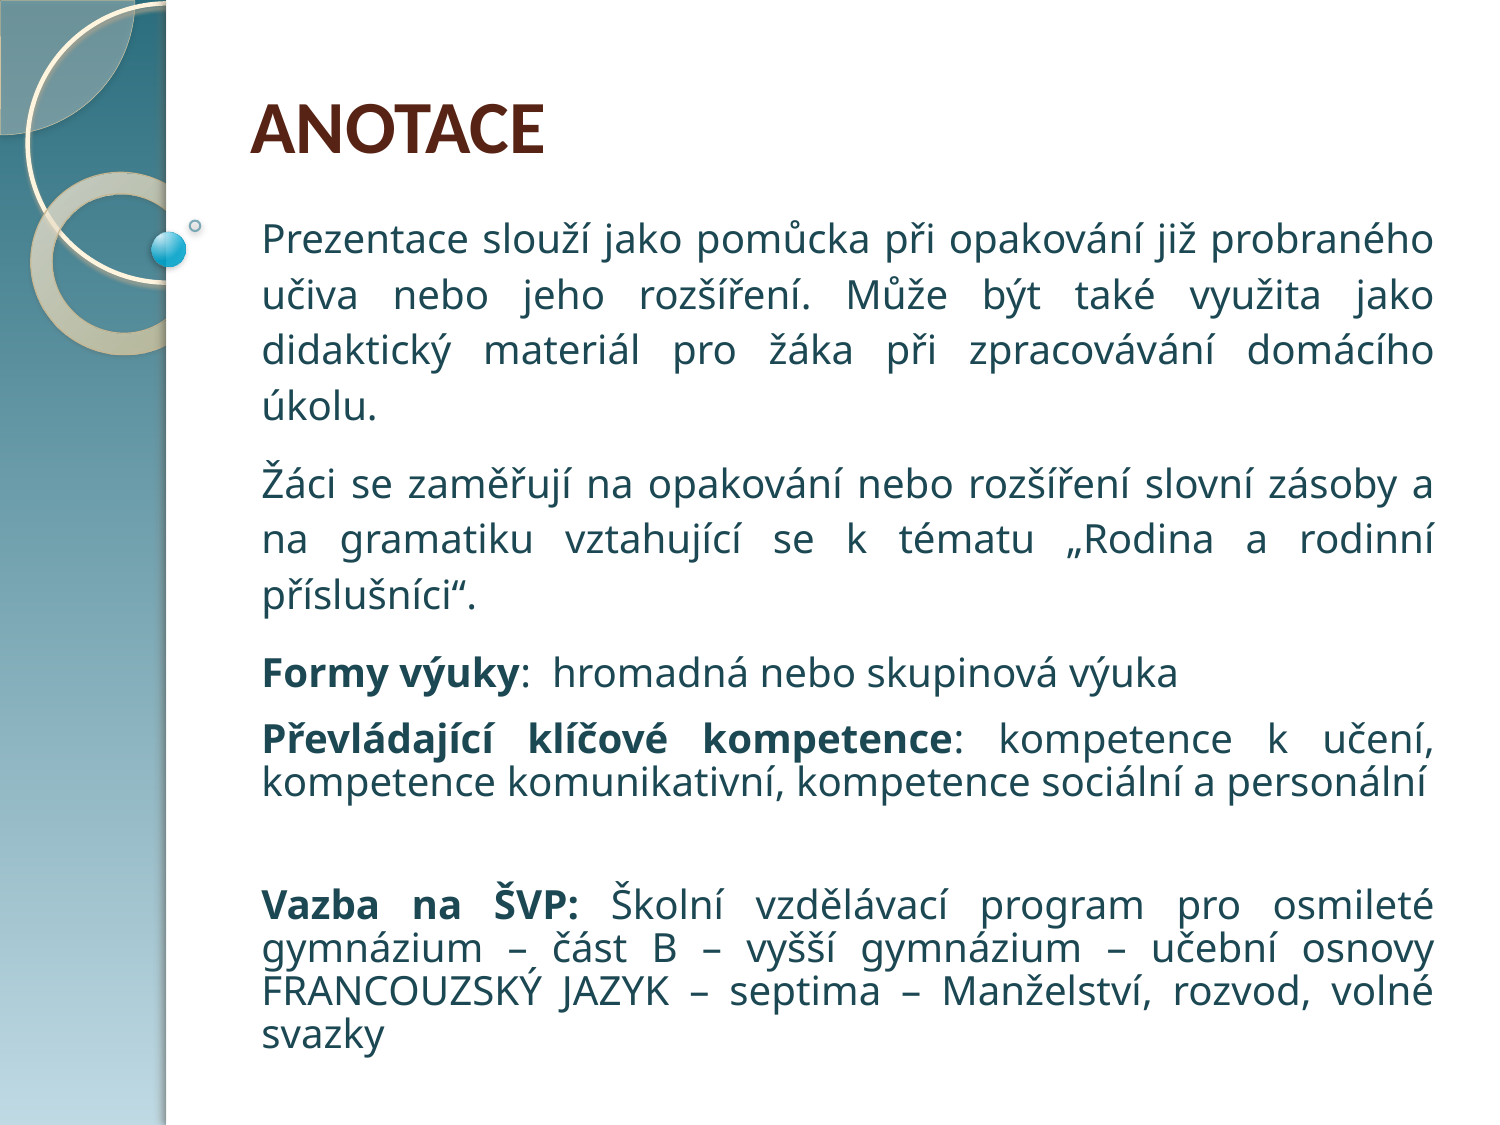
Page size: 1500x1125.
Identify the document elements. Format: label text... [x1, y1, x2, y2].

title ANOTACE [235, 71, 1451, 176]
subtitle Prezentace slouží jako pomůcka při opakování již probraného učiva nebo jeho rozšíření. Může být také využita jako didaktický materiál pro žáka při zpracovávání domácího úkolu. Žáci se zaměřují na opakování nebo rozšíření slovní zásoby a na gramatiku vztahující se k tématu „Rodina a rodinní příslušníci“. Formy výuky: hromadná nebo skupinová výuka Převládající klíčové kompetence: kompetence k učení, kompetence komunikativní, kompetence sociální a personální Vazba na ŠVP: Školní vzdělávací program pro osmileté gymnázium – část B – vyšší gymnázium – učební osnovy FRANCOUZSKÝ JAZYK – septima – Manželství, rozvod, volné svazky [234, 199, 1450, 1102]
